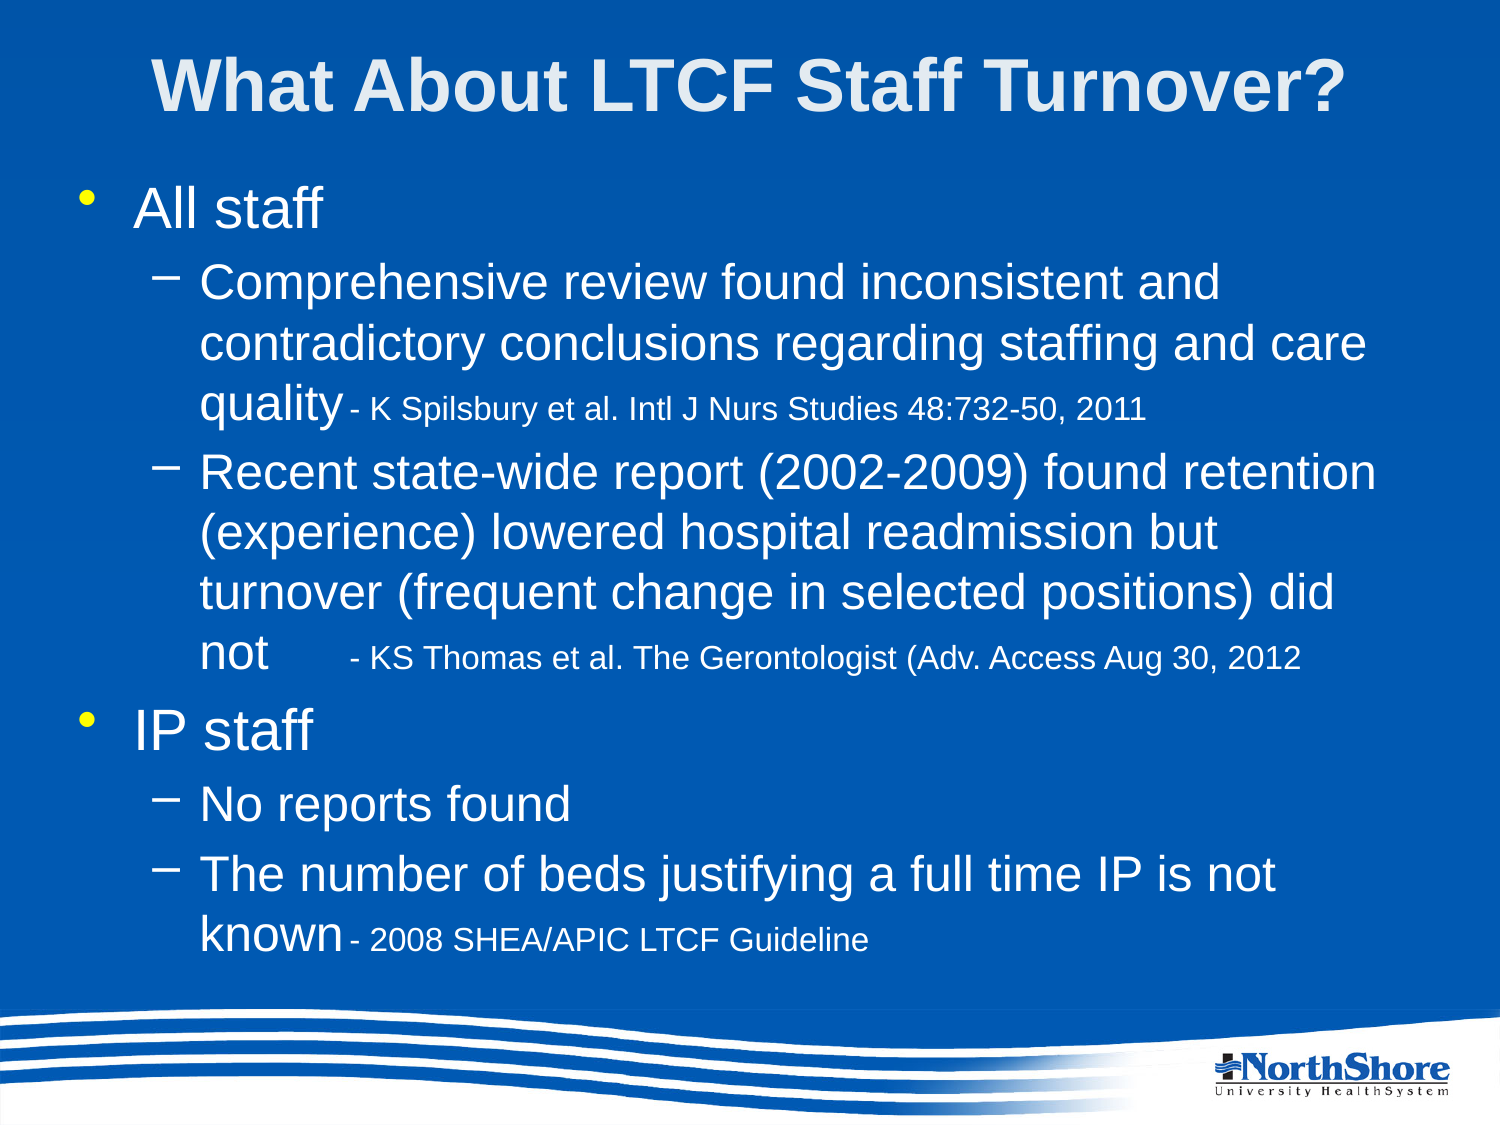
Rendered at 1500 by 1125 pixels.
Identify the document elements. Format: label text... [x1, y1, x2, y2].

list All staff Comprehensive review found inconsistent and contradictory conclusions regarding staffing and care quality - K Spilsbury et al. Intl J Nurs Studies 48:732-50, 2011 Recent state-wide report (2002-2009) found retention (experience) lowered hospital readmission but turnover (frequent change in selected positions) did not - KS Thomas et al. The Gerontologist (Adv. Access Aug 30, 2012 IP staff No reports found The number of beds justifying a full time IP is not known - 2008 SHEA/APIC LTCF Guideline [62, 162, 1413, 838]
title What About LTCF Staff Turnover? [112, 0, 1388, 162]
picture [0, 1009, 1500, 1125]
